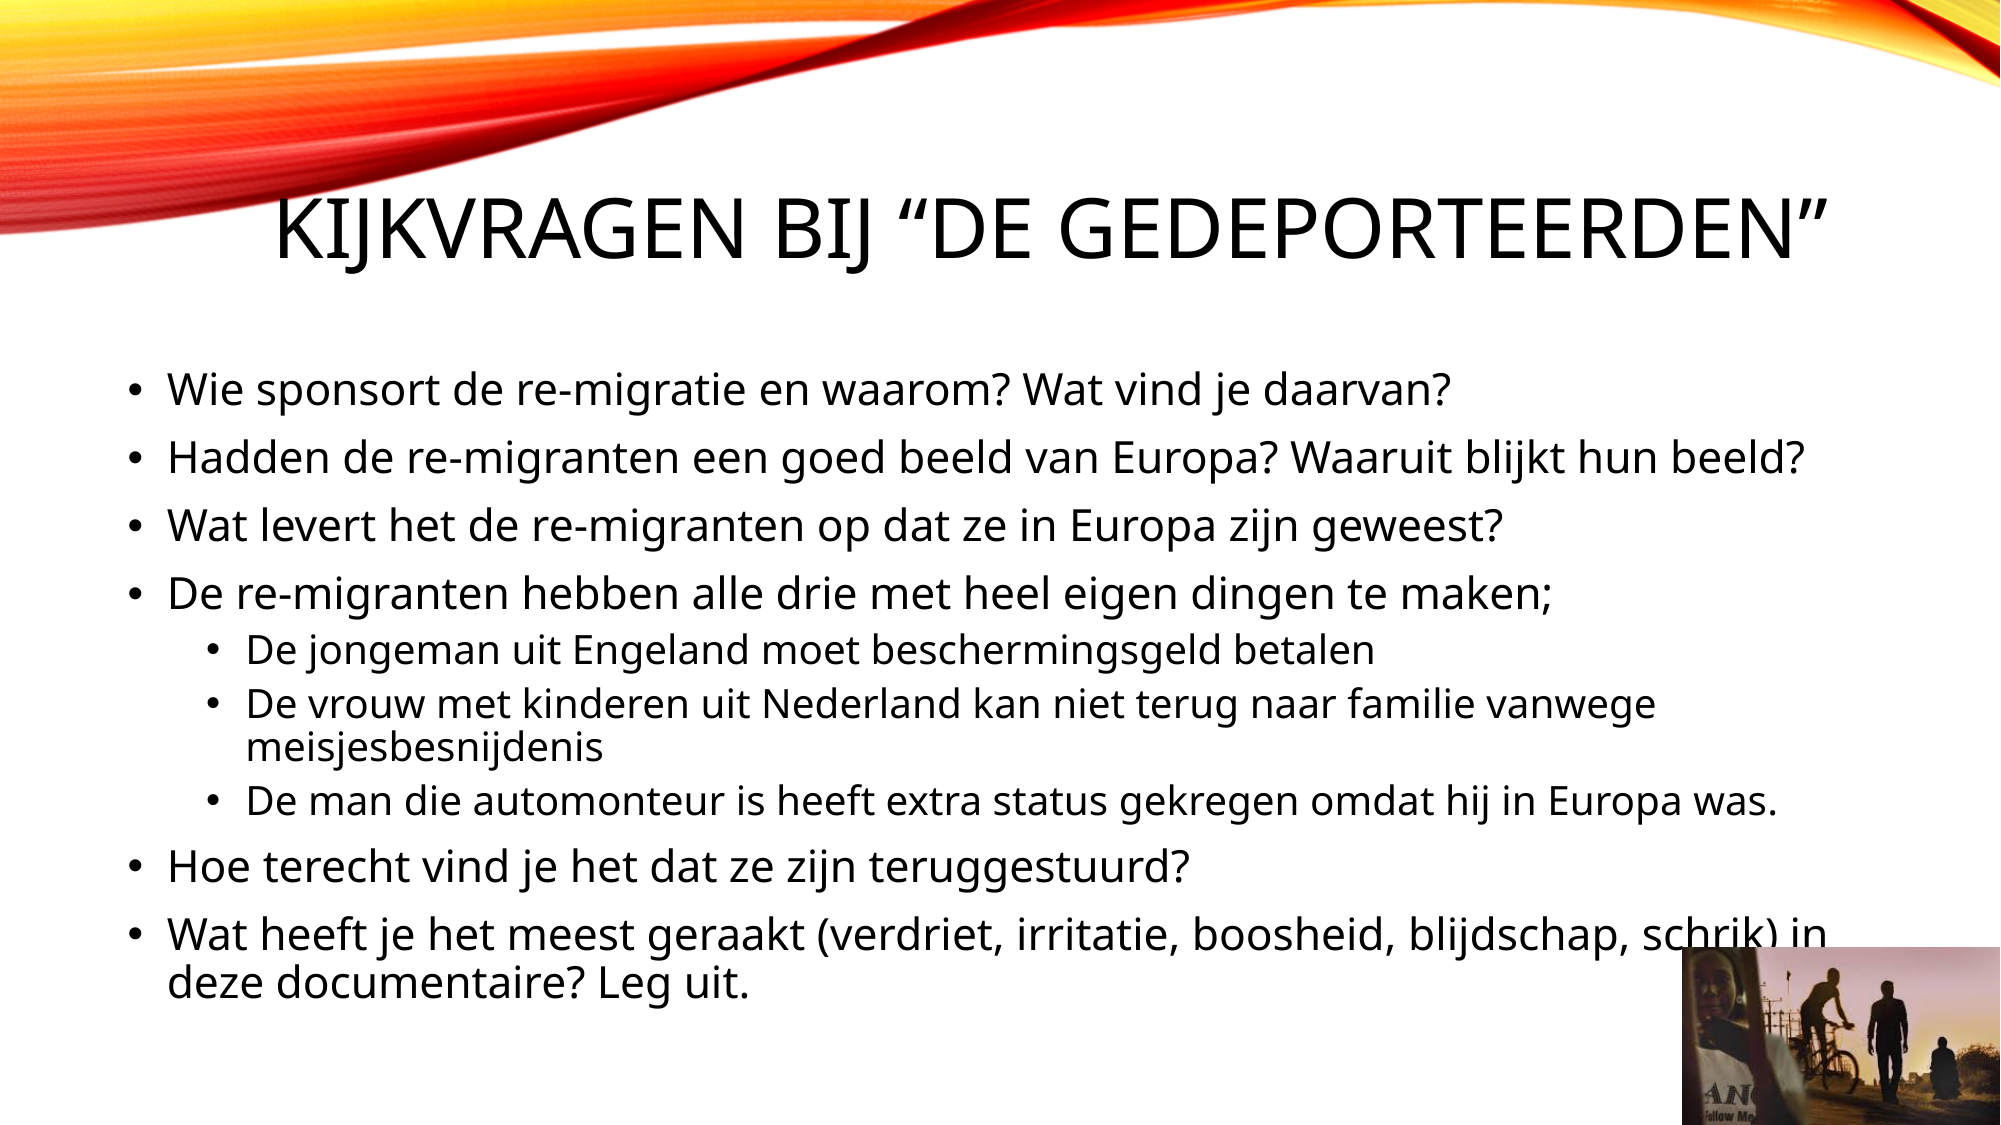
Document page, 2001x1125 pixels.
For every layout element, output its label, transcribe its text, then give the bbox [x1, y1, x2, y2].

list Wie sponsort de re-migratie en waarom? Wat vind je daarvan? Hadden de re-migranten een goed beeld van Europa? Waaruit blijkt hun beeld? Wat levert het de re-migranten op dat ze in Europa zijn geweest? De re-migranten hebben alle drie met heel eigen dingen te maken; De jongeman uit Engeland moet beschermingsgeld betalen De vrouw met kinderen uit Nederland kan niet terug naar familie vanwege meisjesbesnijdenis De man die automonteur is heeft extra status gekregen omdat hij in Europa was. Hoe terecht vind je het dat ze zijn teruggestuurd? Wat heeft je het meest geraakt (verdriet, irritatie, boosheid, blijdschap, schrik) in deze documentaire? Leg uit. [112, 360, 1888, 1021]
picture [0, 0, 2000, 237]
picture [1682, 947, 2000, 1125]
title Kijkvragen bij “de gedeporteerden” [197, 125, 1888, 338]
